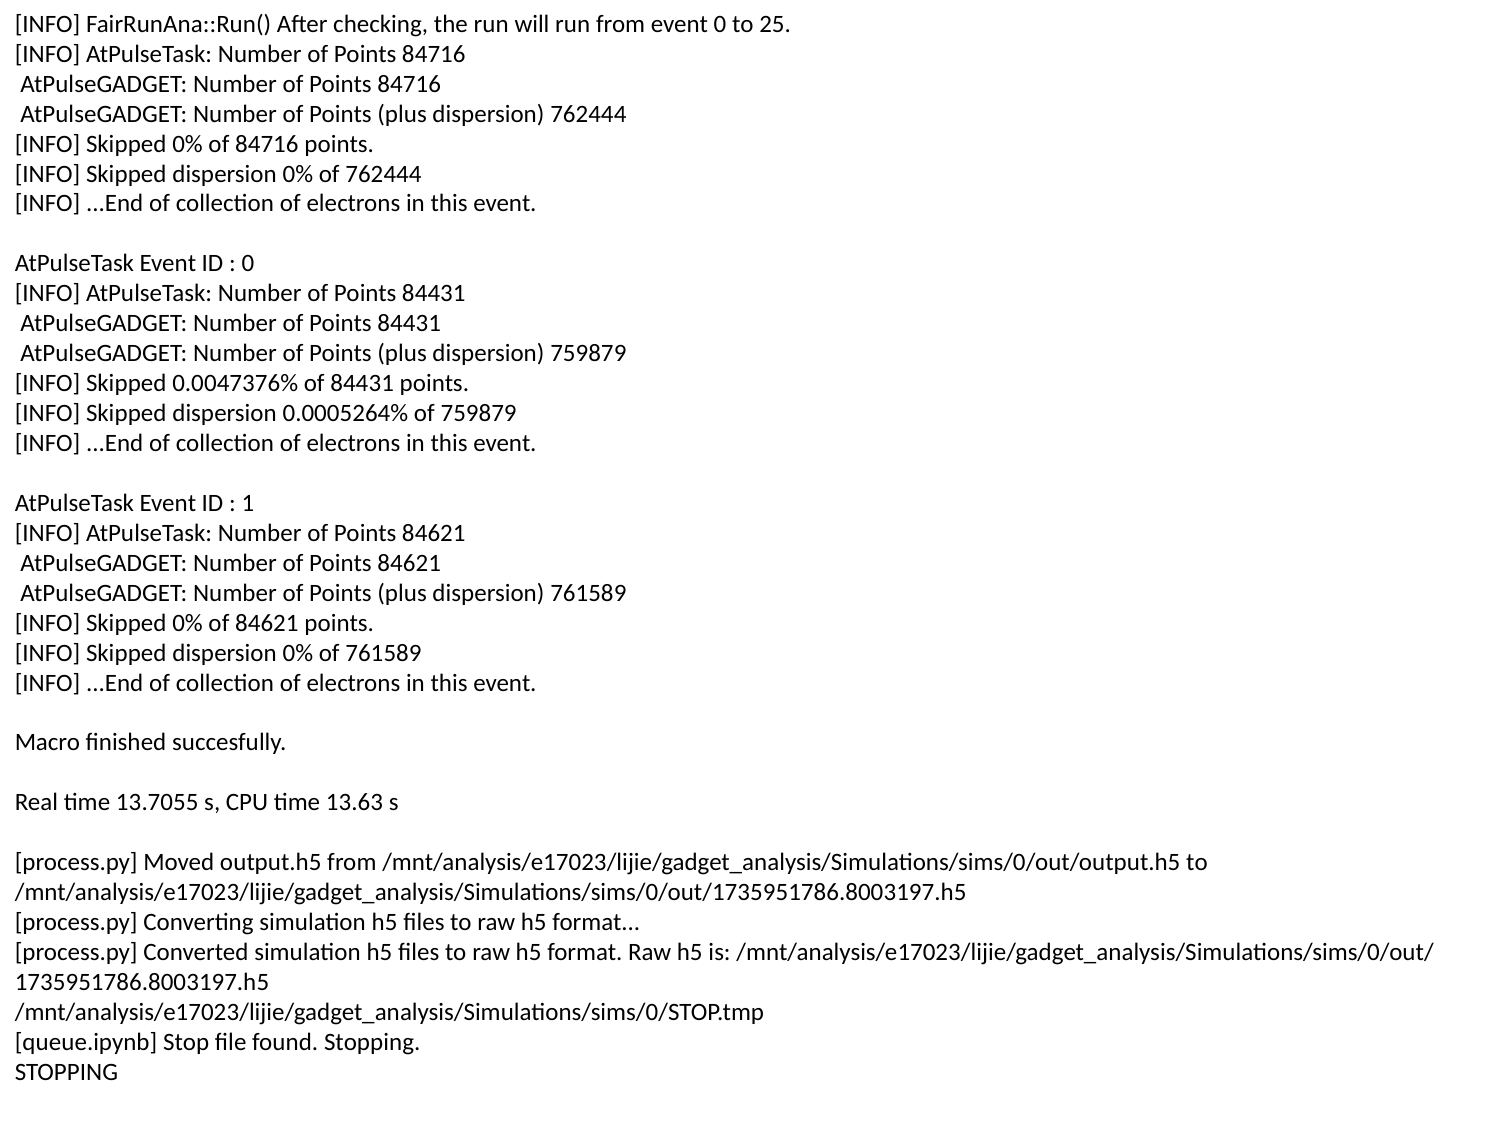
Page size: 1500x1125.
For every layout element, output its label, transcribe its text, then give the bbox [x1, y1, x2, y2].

text_box [INFO] FairRunAna::Run() After checking, the run will run from event 0 to 25. [INFO] AtPulseTask: Number of Points 84716 AtPulseGADGET: Number of Points 84716 AtPulseGADGET: Number of Points (plus dispersion) 762444 [INFO] Skipped 0% of 84716 points. [INFO] Skipped dispersion 0% of 762444 [INFO] ...End of collection of electrons in this event. AtPulseTask Event ID : 0 [INFO] AtPulseTask: Number of Points 84431 AtPulseGADGET: Number of Points 84431 AtPulseGADGET: Number of Points (plus dispersion) 759879 [INFO] Skipped 0.0047376% of 84431 points. [INFO] Skipped dispersion 0.0005264% of 759879 [INFO] ...End of collection of electrons in this event. AtPulseTask Event ID : 1 [INFO] AtPulseTask: Number of Points 84621 AtPulseGADGET: Number of Points 84621 AtPulseGADGET: Number of Points (plus dispersion) 761589 [INFO] Skipped 0% of 84621 points. [INFO] Skipped dispersion 0% of 761589 [INFO] ...End of collection of electrons in this event. Macro finished succesfully. Real time 13.7055 s, CPU time 13.63 s [process.py] Moved output.h5 from /mnt/analysis/e17023/lijie/gadget_analysis/Simulations/sims/0/out/output.h5 to /mnt/analysis/e17023/lijie/gadget_analysis/Simulations/sims/0/out/1735951786.8003197.h5 [process.py] Converting simulation h5 files to raw h5 format... [process.py] Converted simulation h5 files to raw h5 format. Raw h5 is: /mnt/analysis/e17023/lijie/gadget_analysis/Simulations/sims/0/out/1735951786.8003197.h5 /mnt/analysis/e17023/lijie/gadget_analysis/Simulations/sims/0/STOP.tmp [queue.ipynb] Stop file found. Stopping. STOPPING [0, 0, 1500, 1093]
